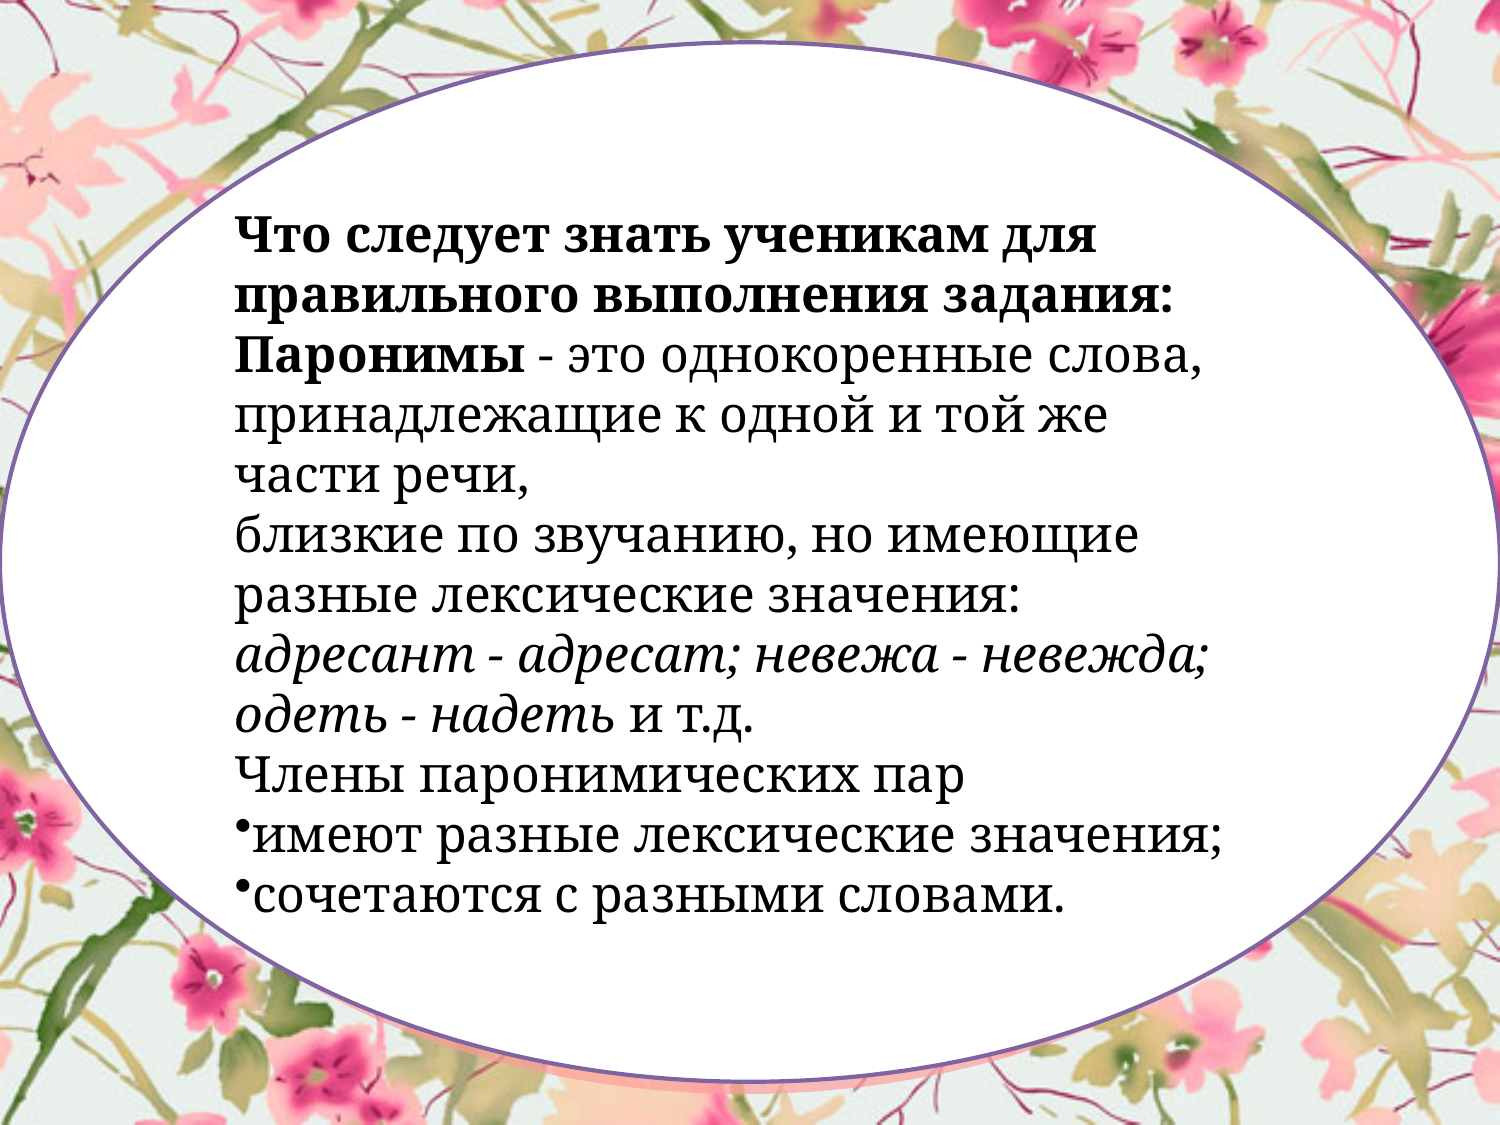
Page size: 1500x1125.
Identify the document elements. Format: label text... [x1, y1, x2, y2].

picture [0, 0, 1500, 515]
text_box Что следует знать ученикам для правильного выполнения задания: Паронимы - это однокоренные слова, принадлежащие к одной и той же части речи, близкие по звучанию, но имеющие разные лексические значения: адресант - адресат; невежа - невежда; одеть - надеть и т.д. Члены паронимических пар имеют разные лексические значения; сочетаются с разными словами. [0, 40, 1500, 1084]
picture [0, 609, 1500, 1125]
